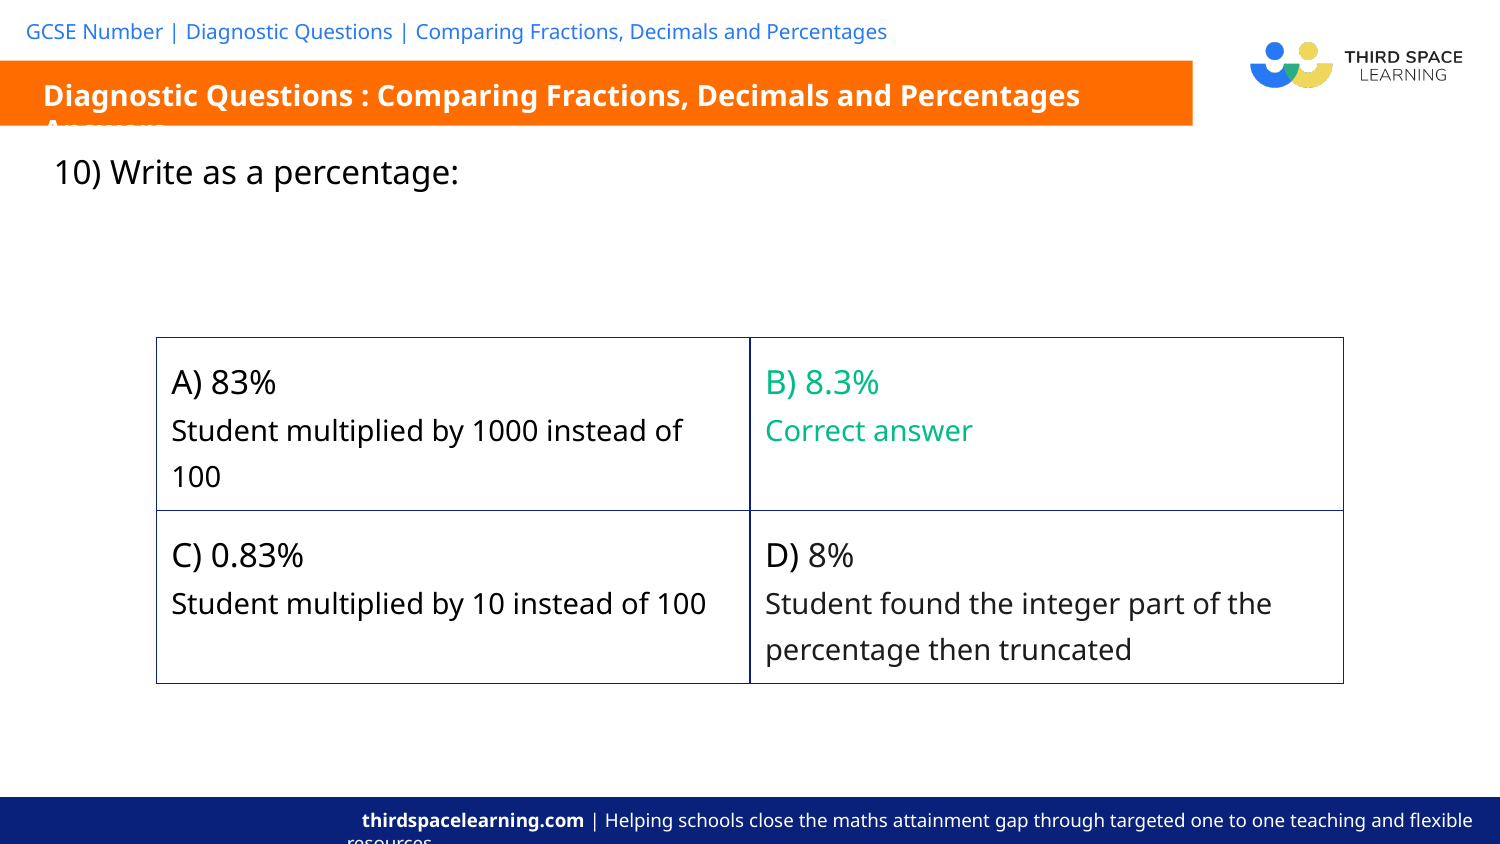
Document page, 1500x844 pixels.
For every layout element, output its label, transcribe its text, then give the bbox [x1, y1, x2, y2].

table_cell C) 0.83% Student multiplied by 10 instead of 100 [157, 511, 749, 683]
text_box Diagnostic Questions : Comparing Fractions, Decimals and Percentages Answers [27, 61, 1189, 162]
table_cell D) 8% Student found the integer part of the percentage then truncated [751, 511, 1343, 683]
table_header B) 8.3% Correct answer [751, 338, 1343, 510]
picture [1250, 33, 1465, 99]
table_header A) 83% Student multiplied by 1000 instead of 100 [157, 338, 749, 510]
